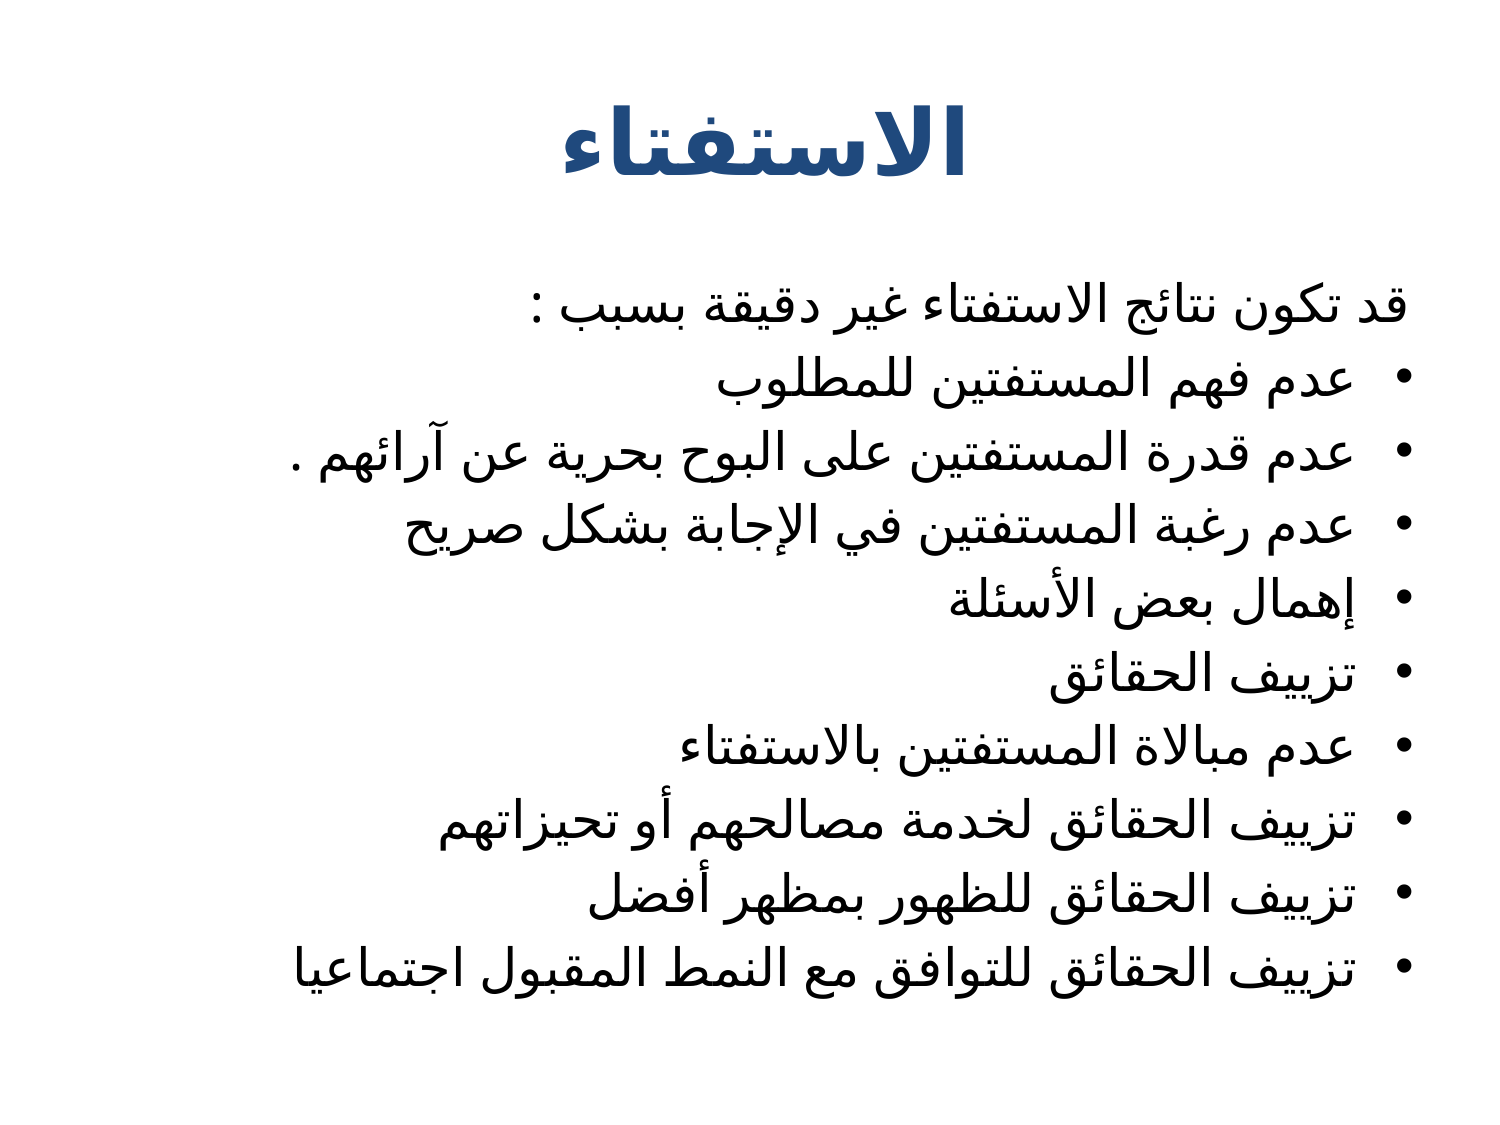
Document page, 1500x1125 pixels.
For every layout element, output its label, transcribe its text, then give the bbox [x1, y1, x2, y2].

list قد تكون نتائج الاستفتاء غير دقيقة بسبب : عدم فهم المستفتين للمطلوب عدم قدرة المستفتين على البوح بحرية عن آرائهم . عدم رغبة المستفتين في الإجابة بشكل صريح إهمال بعض الأسئلة تزييف الحقائق عدم مبالاة المستفتين بالاستفتاء تزييف الحقائق لخدمة مصالحهم أو تحيزاتهم تزييف الحقائق للظهور بمظهر أفضل تزييف الحقائق للتوافق مع النمط المقبول اجتماعيا [75, 262, 1425, 1005]
title الاستفتاء [75, 45, 1425, 233]
